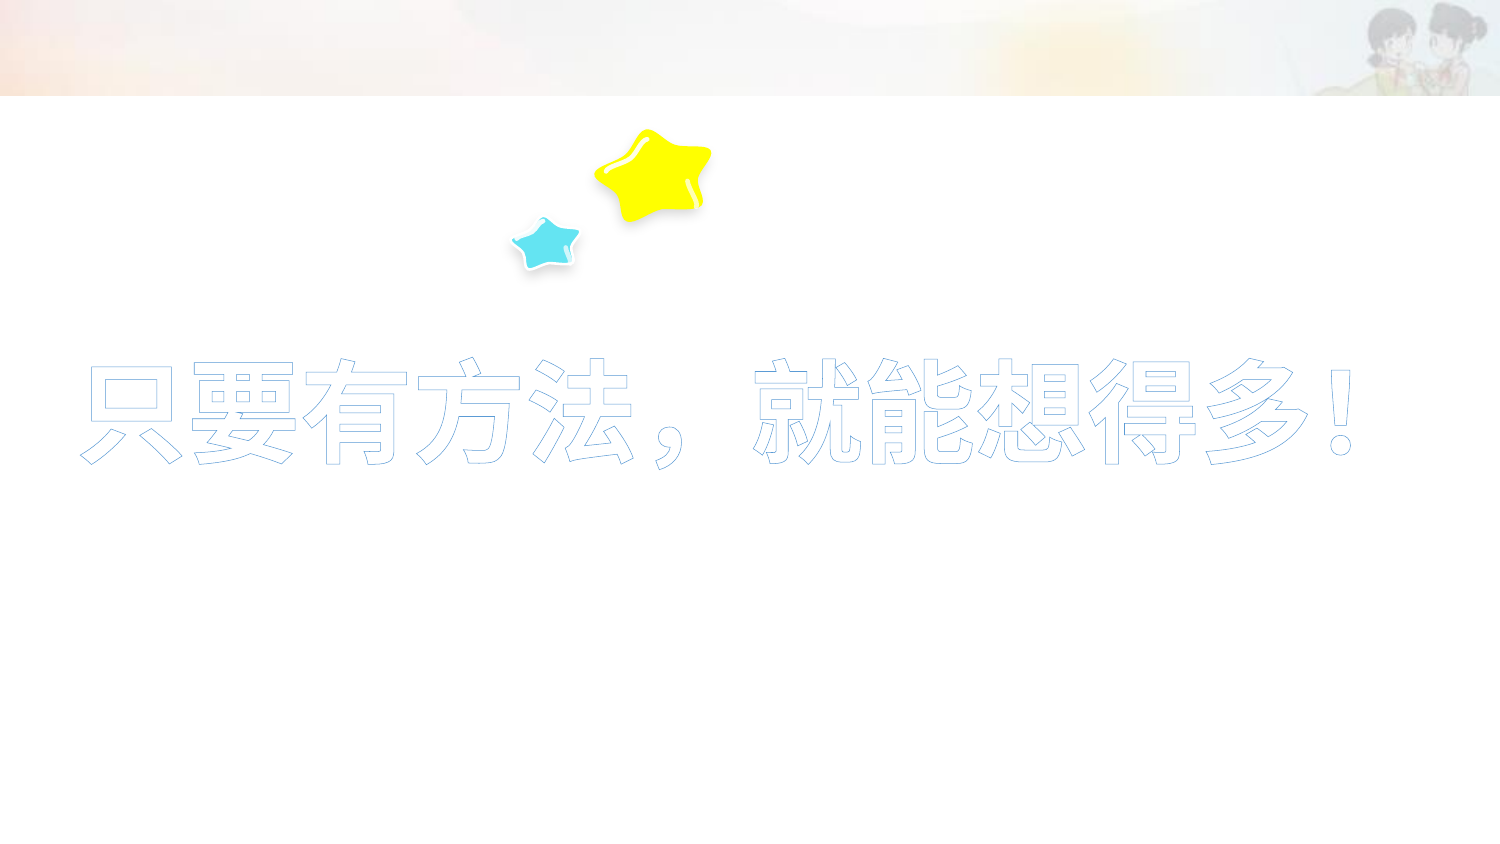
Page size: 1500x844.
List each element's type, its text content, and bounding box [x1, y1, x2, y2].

text_box 只要有方法，就能想得多！ [60, 334, 1440, 484]
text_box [510, 214, 582, 268]
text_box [596, 128, 714, 216]
picture [0, 0, 1500, 96]
